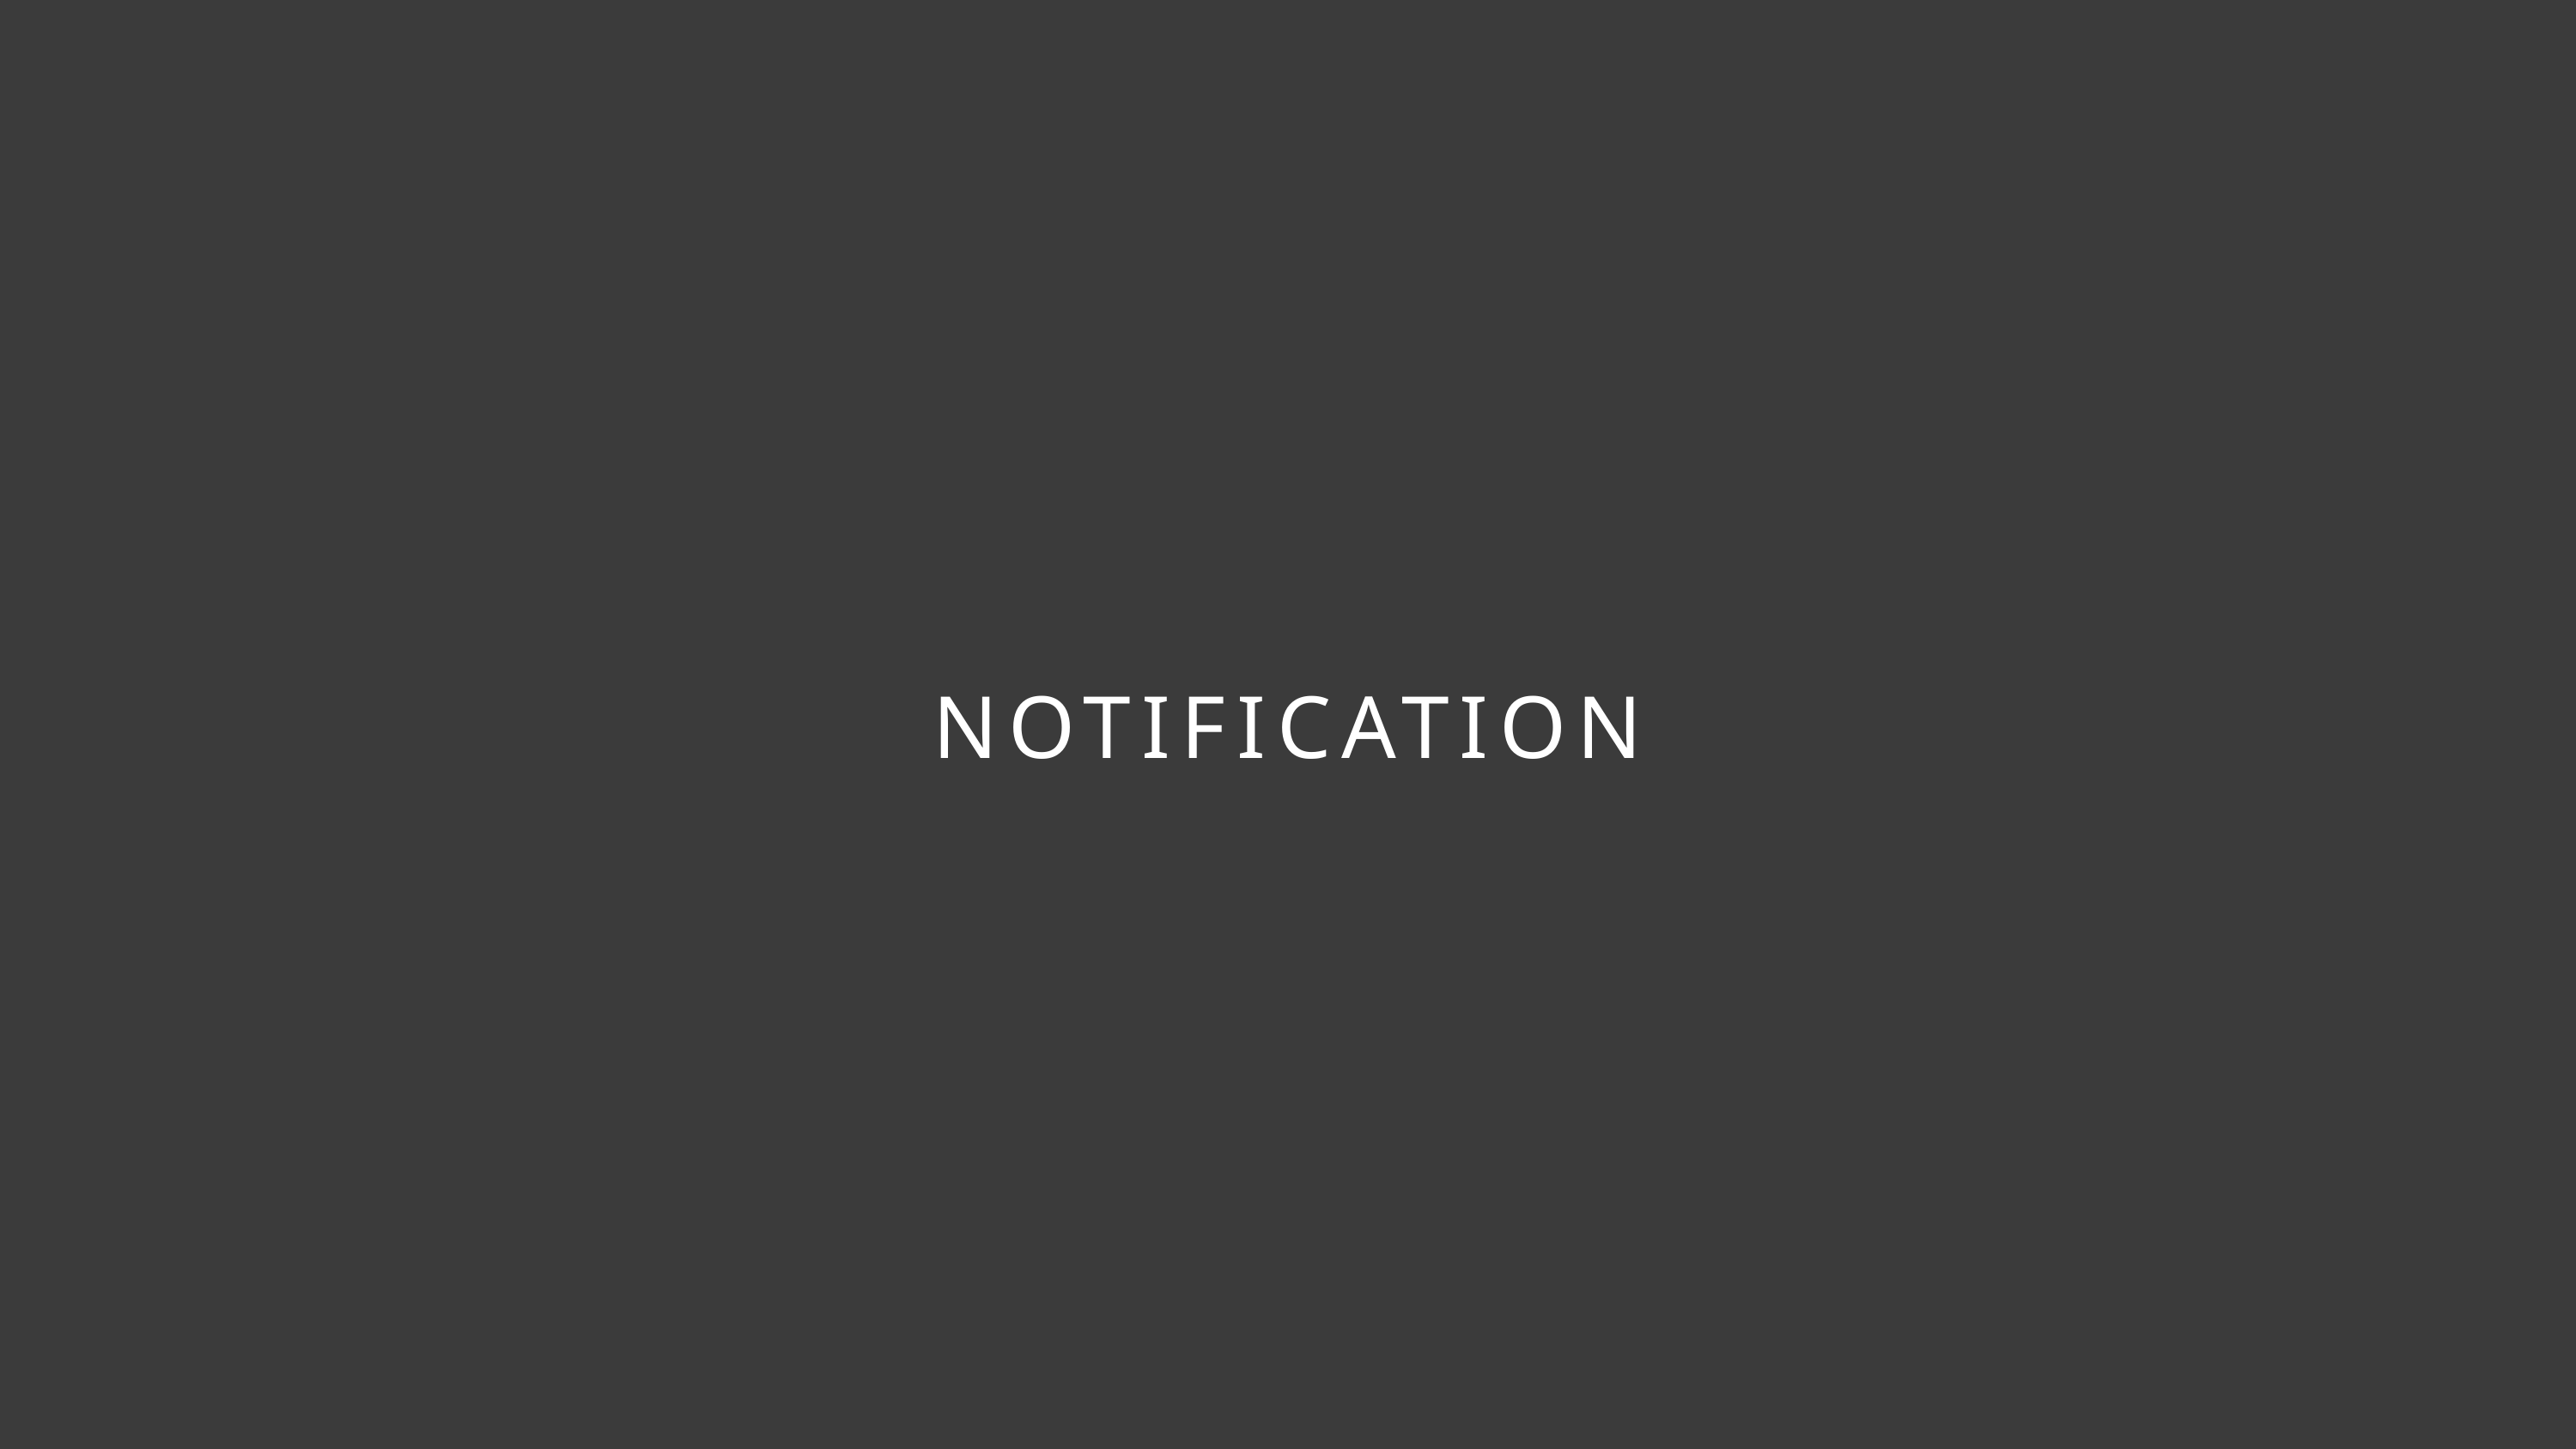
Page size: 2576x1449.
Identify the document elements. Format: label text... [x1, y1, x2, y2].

title NOTIFICATION [129, 652, 2447, 796]
